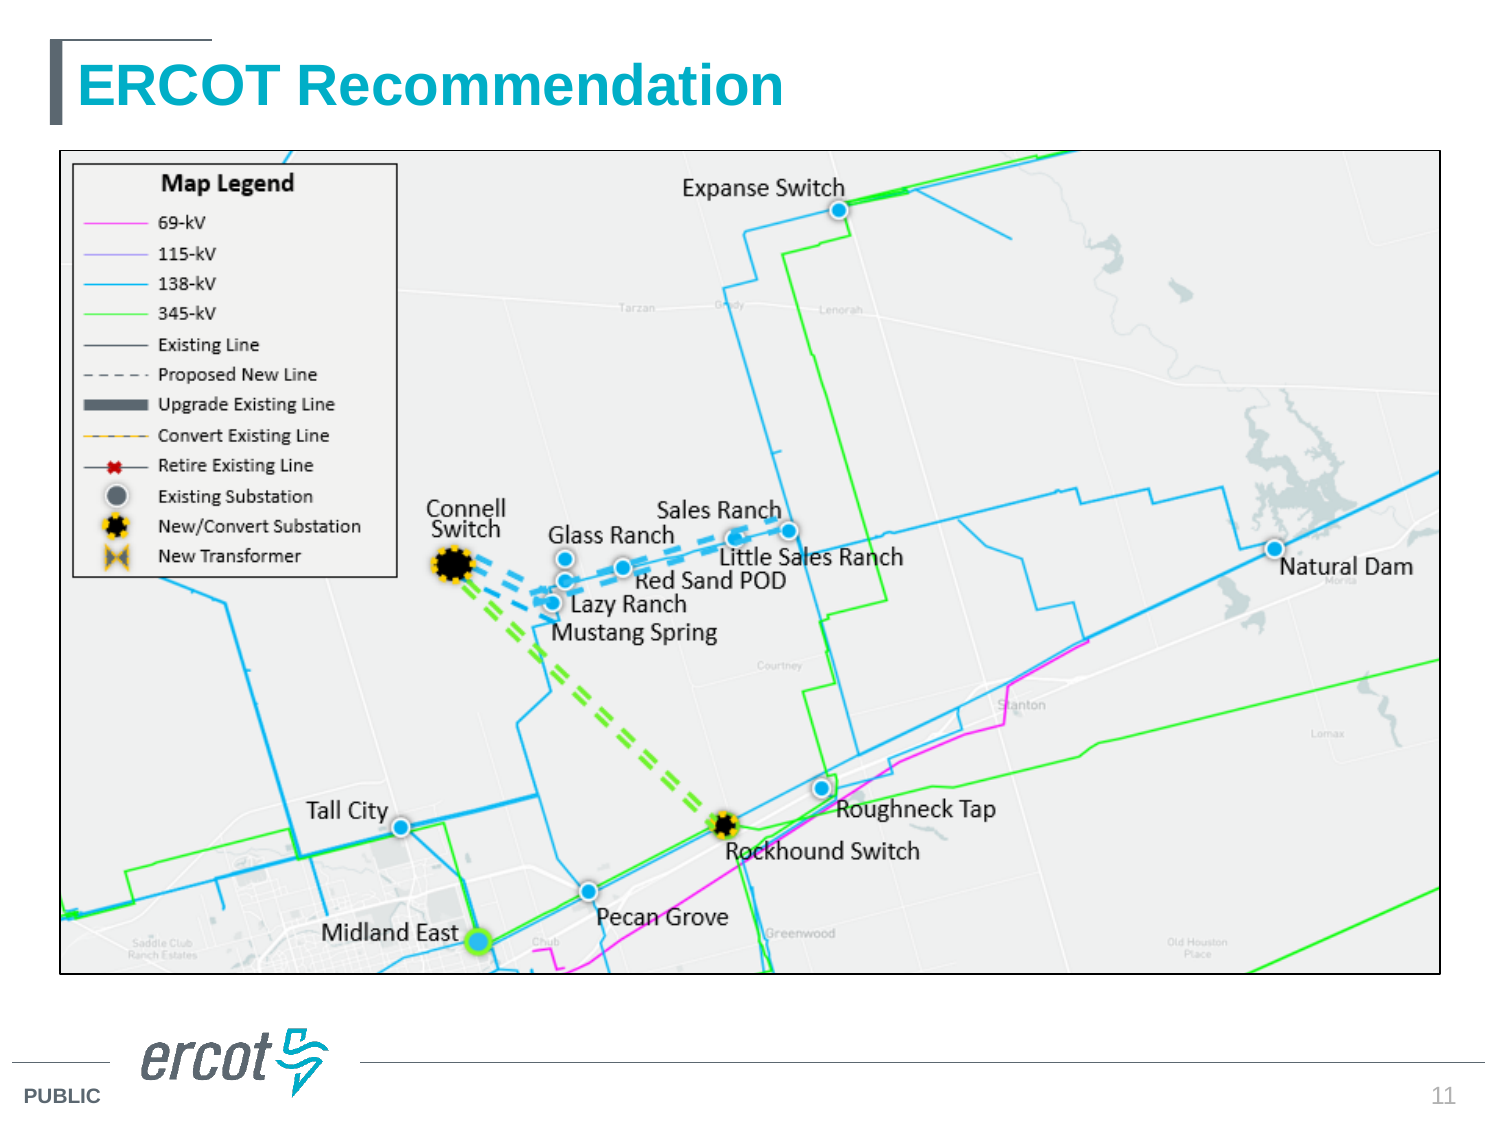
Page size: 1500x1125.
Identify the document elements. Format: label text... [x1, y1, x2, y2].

picture [137, 1024, 332, 1100]
picture [60, 151, 1440, 974]
title ERCOT Recommendation [62, 39, 1450, 125]
slide_number 11 [1400, 1076, 1488, 1113]
